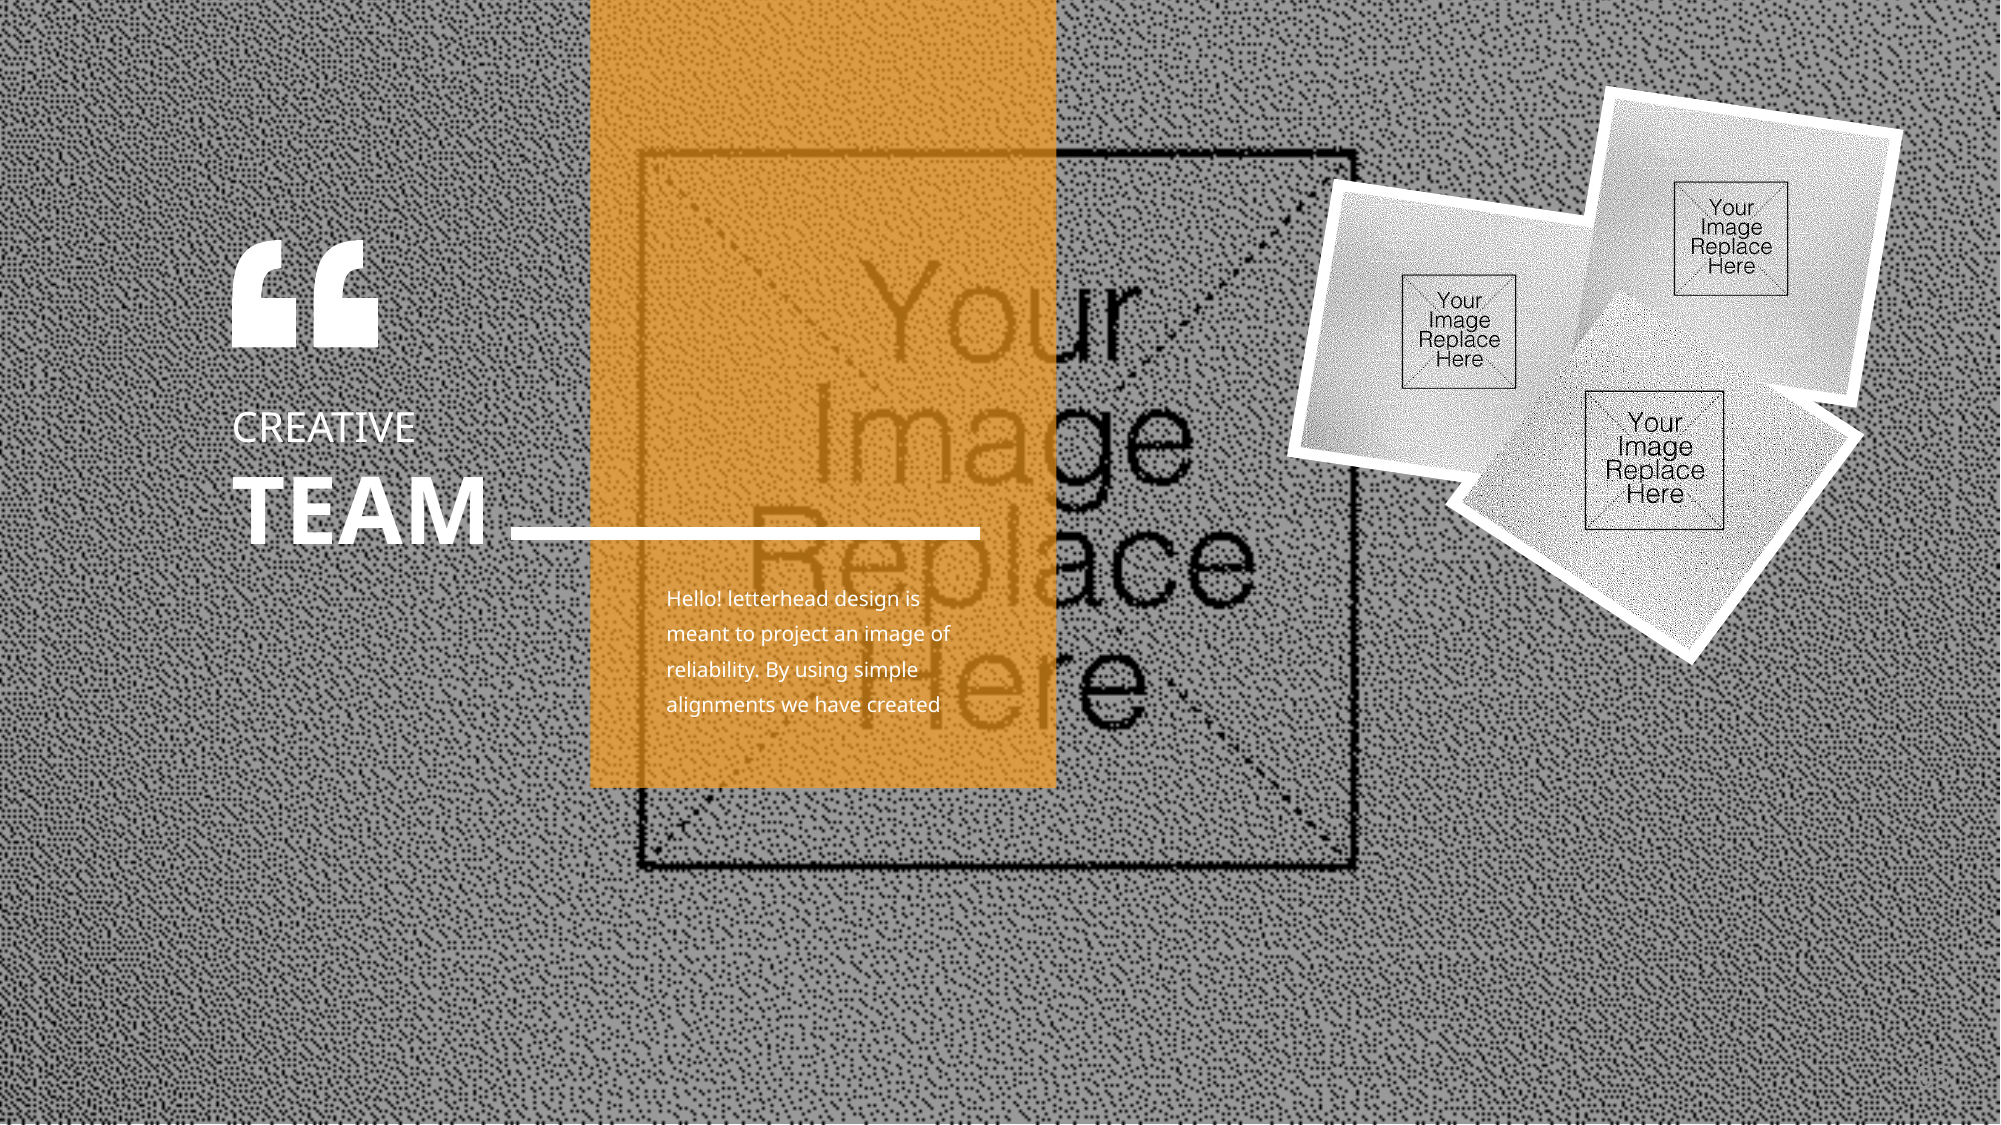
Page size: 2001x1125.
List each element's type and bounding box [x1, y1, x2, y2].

picture [0, 0, 2000, 1125]
text_box [216, 239, 511, 573]
